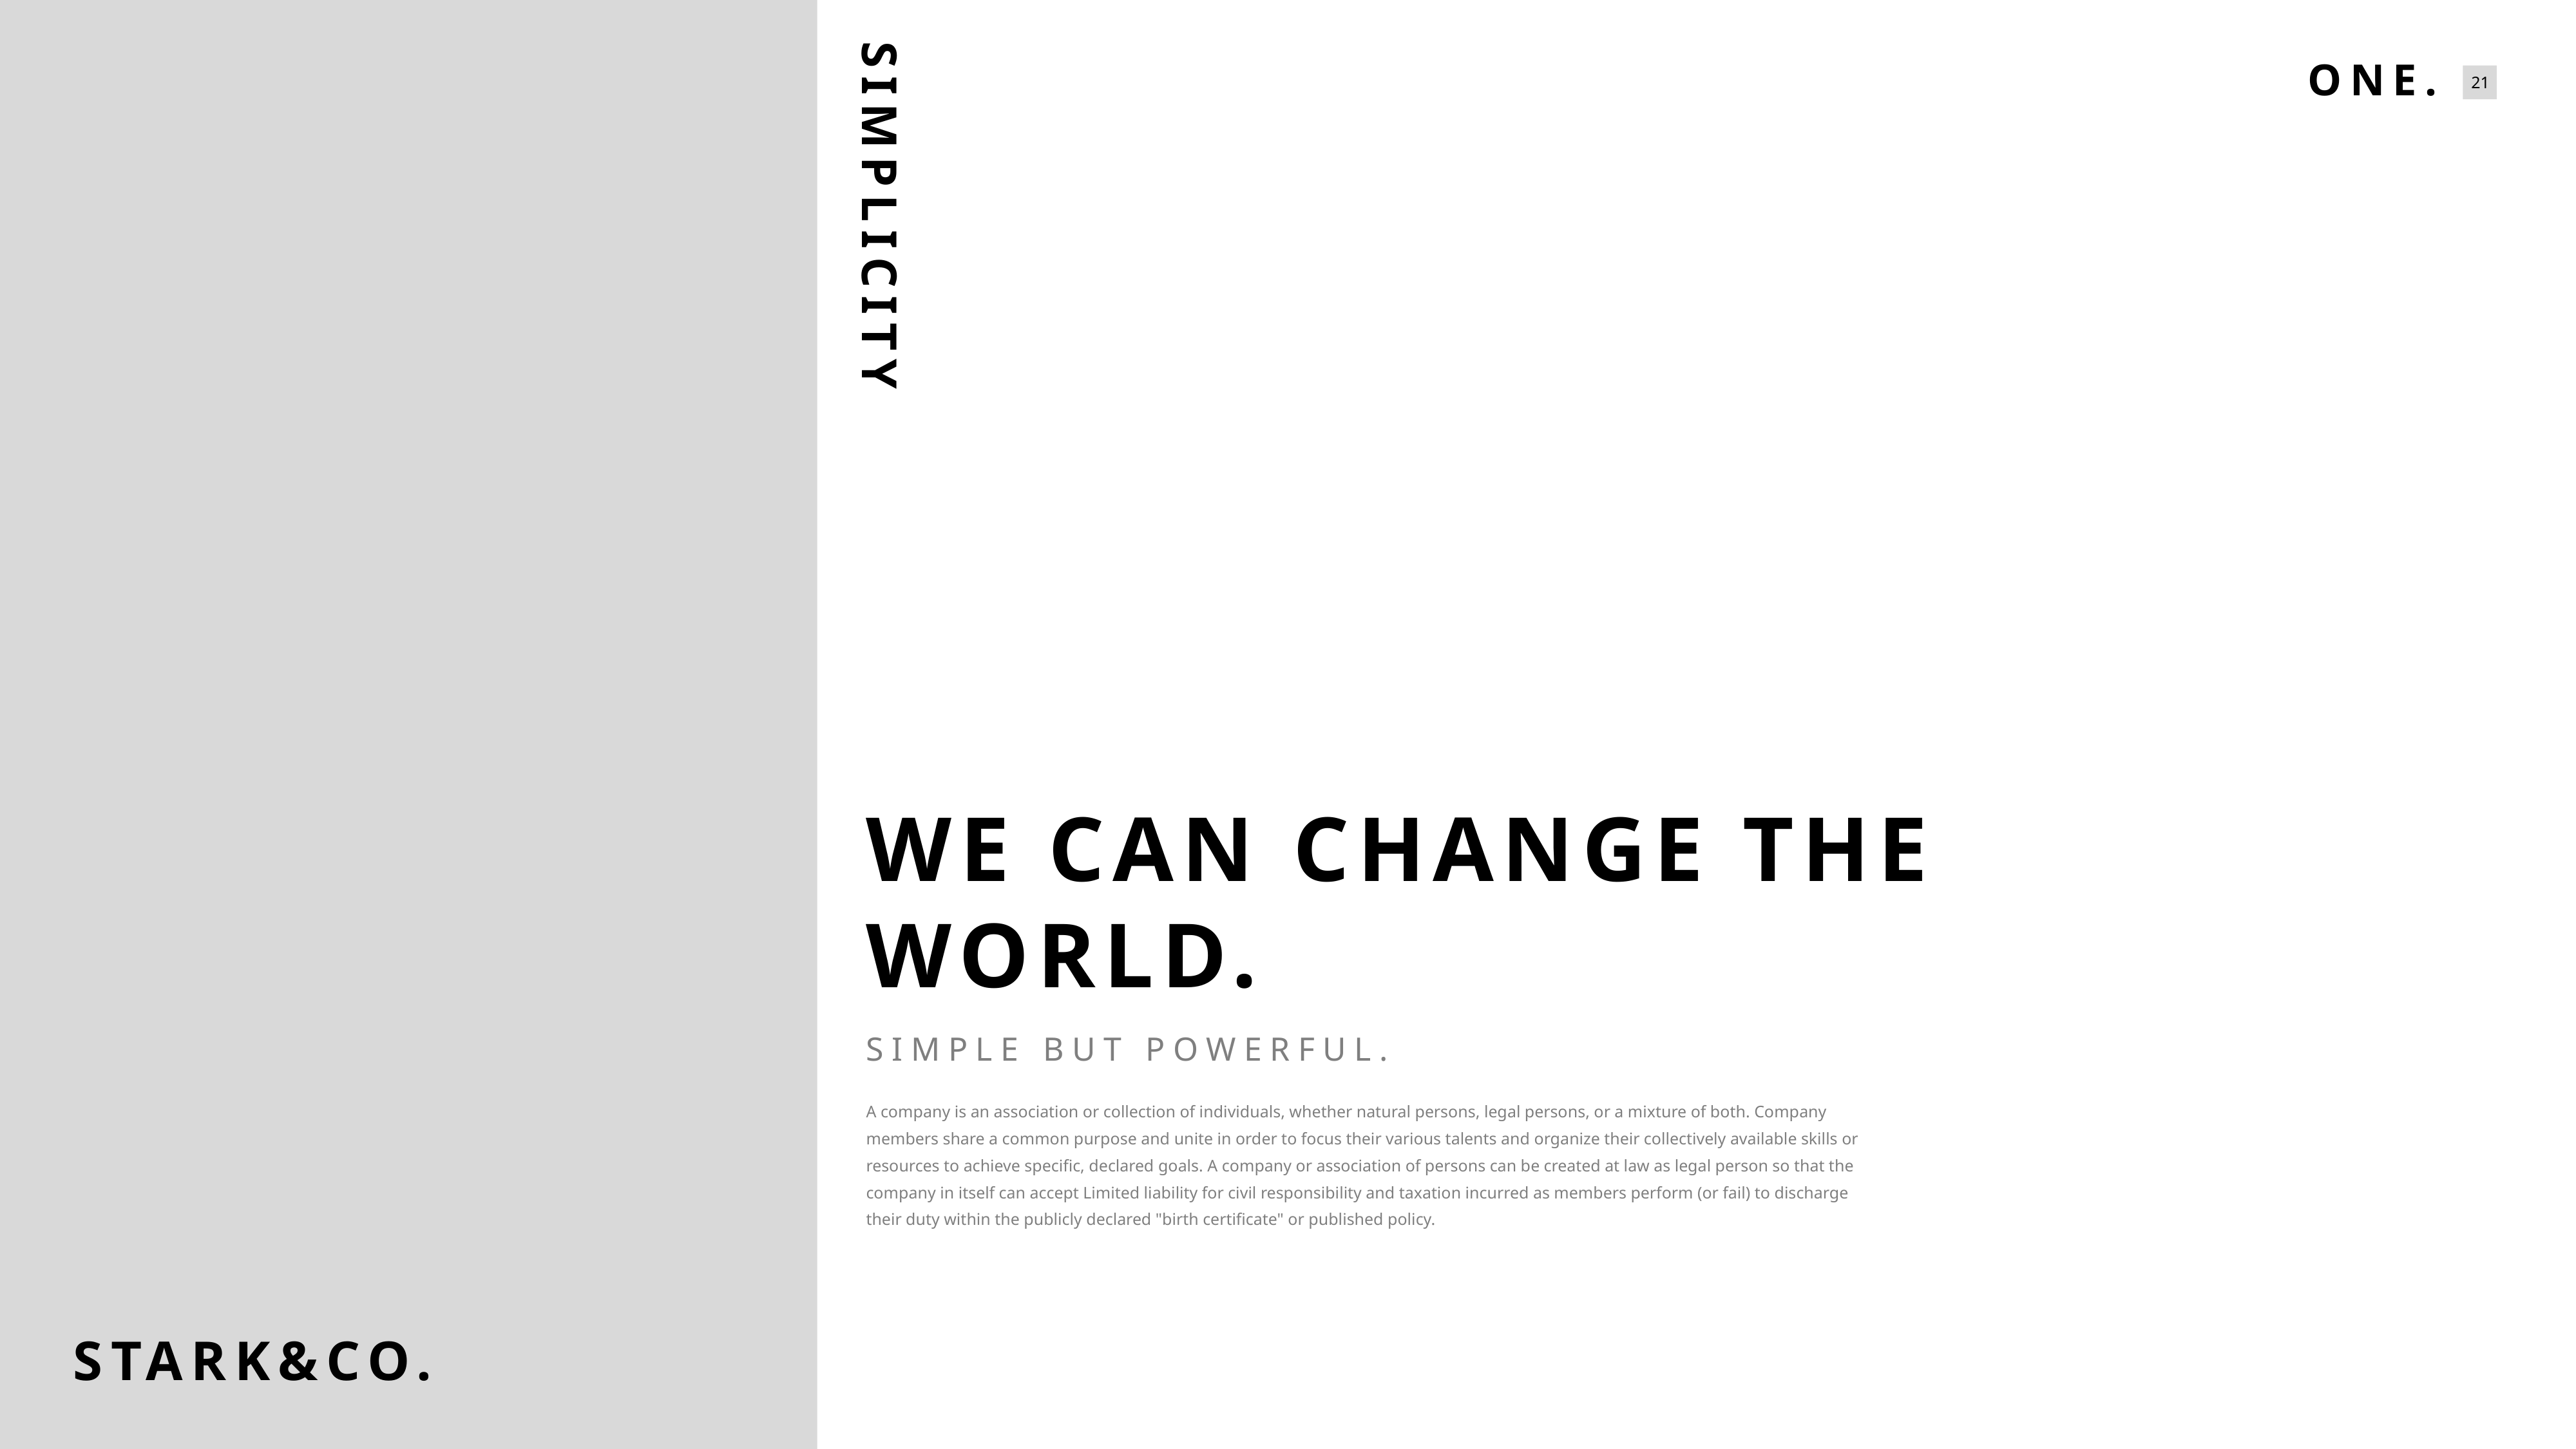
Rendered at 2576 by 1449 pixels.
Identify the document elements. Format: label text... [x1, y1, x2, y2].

text_box SIMPLE BUT POWERFUL. [856, 1024, 1725, 1072]
picture [0, 0, 817, 1449]
text_box WE CAN CHANGE THE WORLD. [856, 788, 2001, 1010]
text_box A company is an association or collection of individuals, whether natural persons, legal persons, or a mixture of both. Company members share a common purpose and unite in order to focus their various talents and organize their collectively available skills or resources to achieve specific, declared goals. A company or association of persons can be created at law as legal person so that the company in itself can accept Limited liability for civil responsibility and taxation incurred as members perform (or fail) to discharge their duty within the publicly declared "birth certificate" or published policy. [846, 1084, 1900, 1238]
text_box SIMPLICITY [848, 32, 915, 967]
